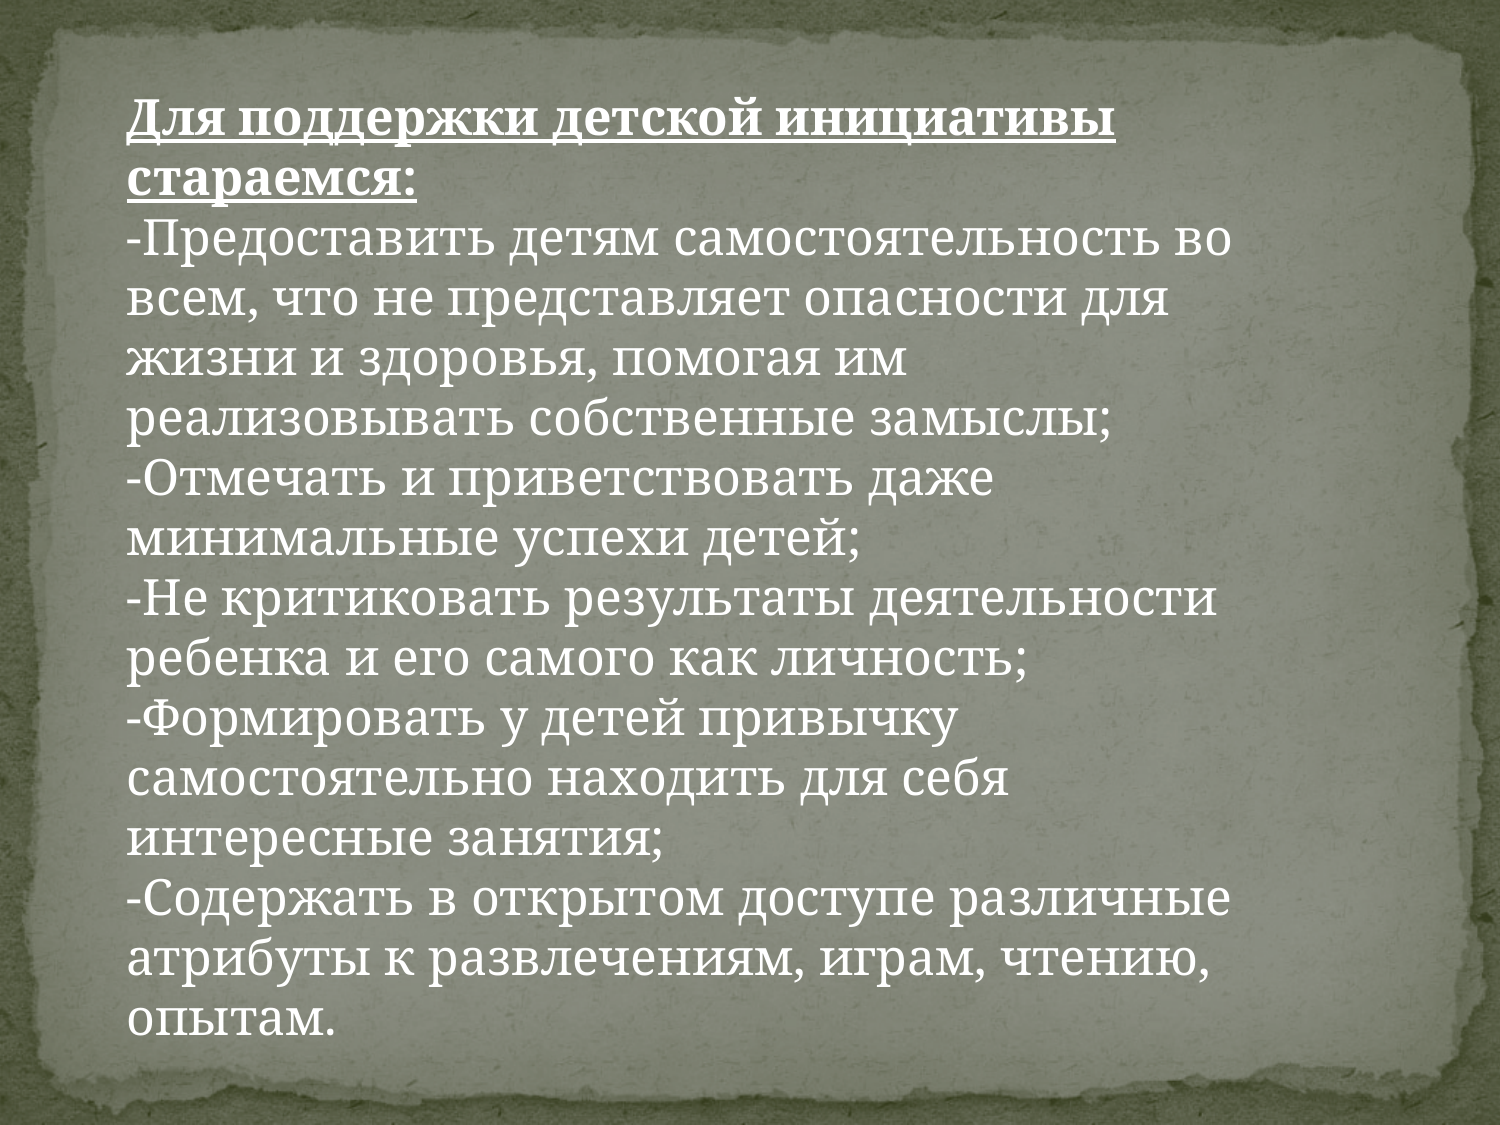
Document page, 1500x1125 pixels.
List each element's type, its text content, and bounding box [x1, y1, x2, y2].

text_box Для поддержки детской инициативы стараемся: -Предоставить детям самостоятельность во всем, что не представляет опасности для жизни и здоровья, помогая им реализовывать собственные замыслы; -Отмечать и приветствовать даже минимальные успехи детей; -Не критиковать результаты деятельности ребенка и его самого как личность; -Формировать у детей привычку самостоятельно находить для себя интересные занятия; -Содержать в открытом доступе различные атрибуты к развлечениям, играм, чтению, опытам. [112, 78, 1306, 1053]
